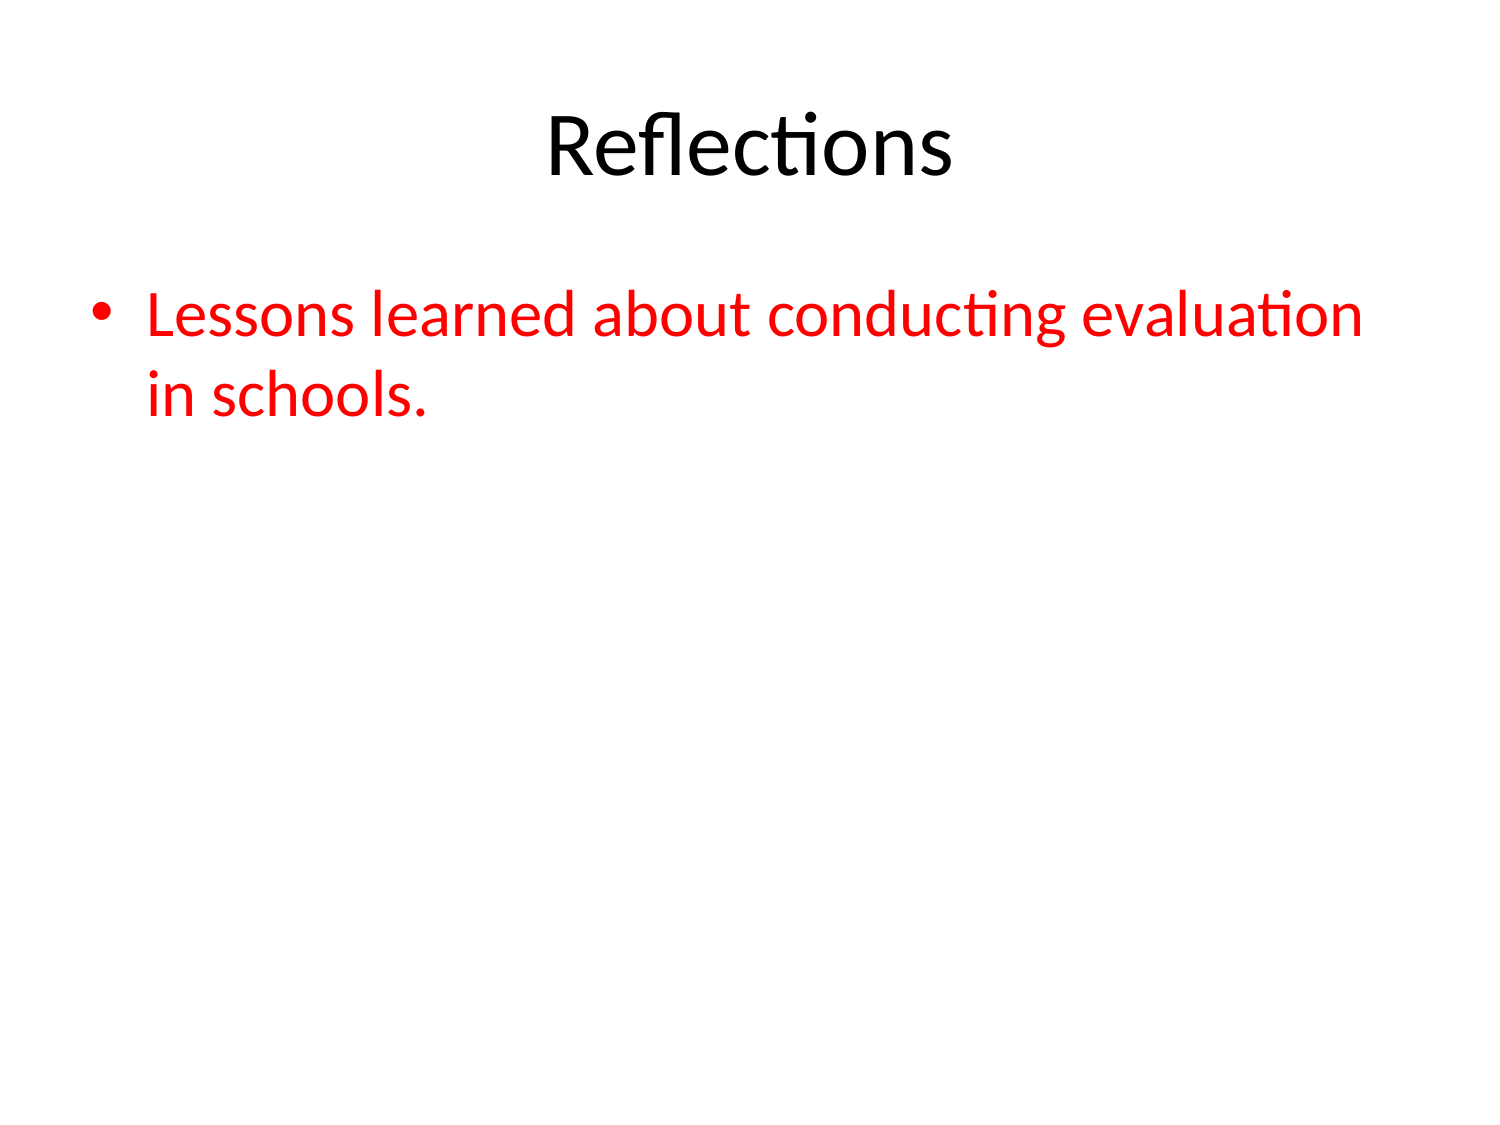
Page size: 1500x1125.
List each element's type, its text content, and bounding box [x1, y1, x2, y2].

title Reflections [75, 45, 1425, 233]
list Lessons learned about conducting evaluation in schools. [75, 262, 1425, 1005]
